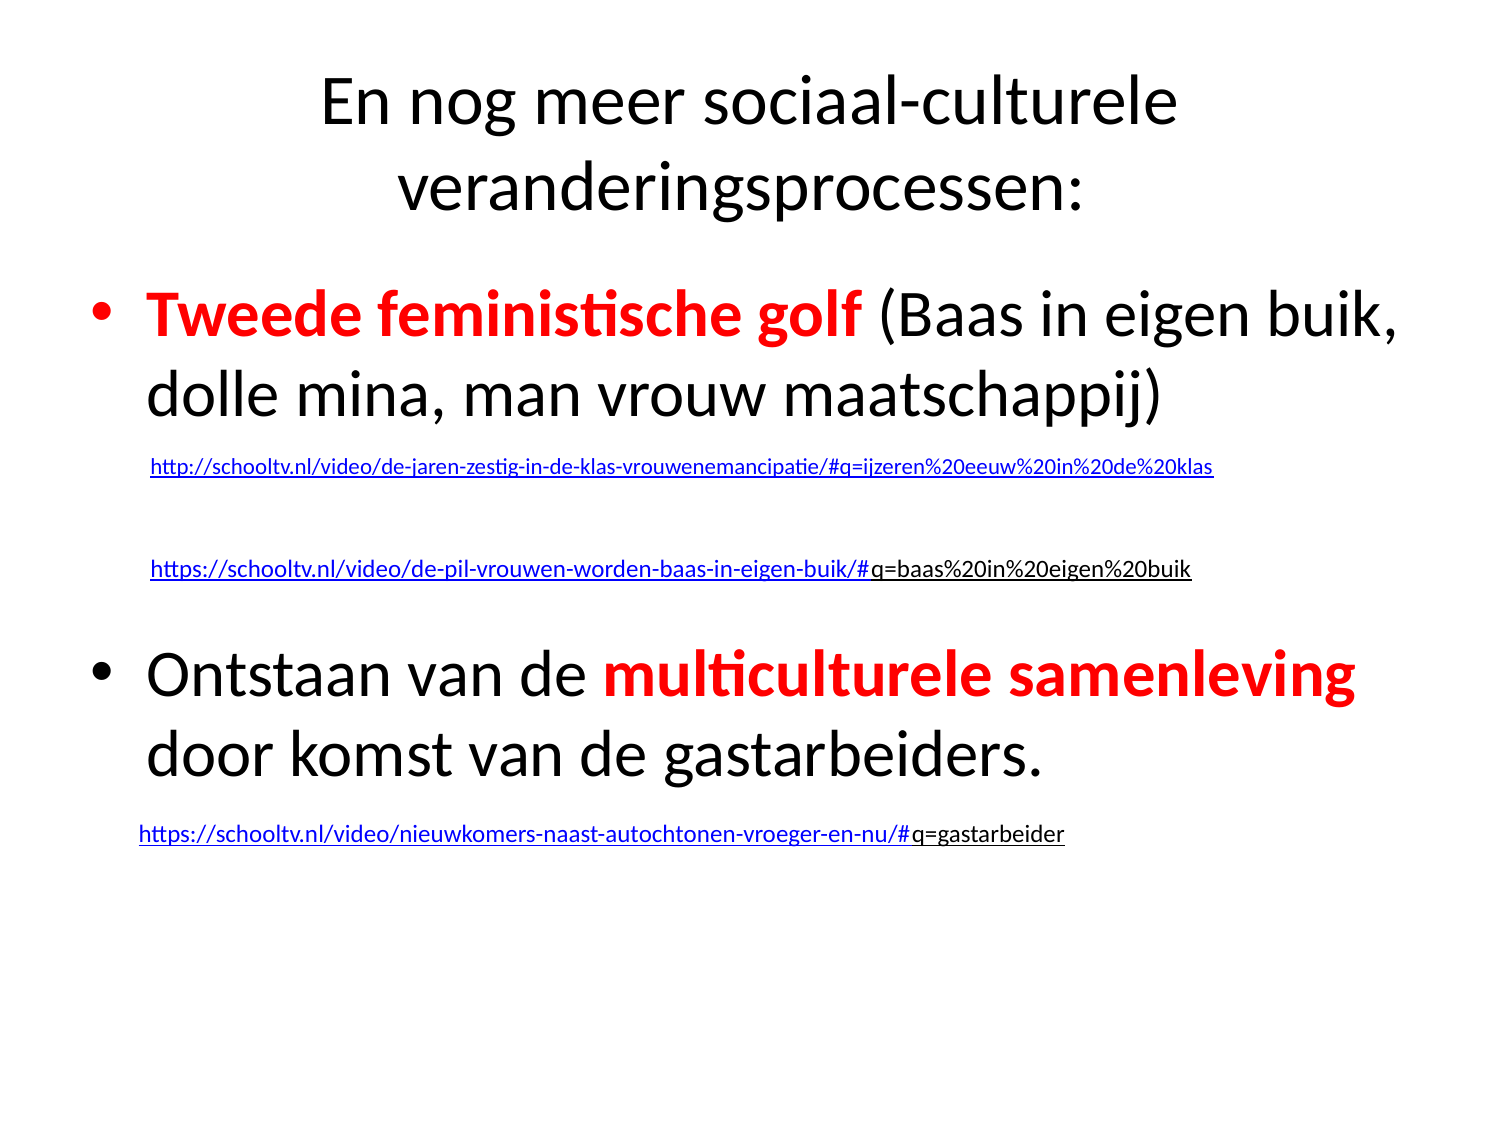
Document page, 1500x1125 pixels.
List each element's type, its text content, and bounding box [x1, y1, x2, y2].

list Tweede feministische golf (Baas in eigen buik, dolle mina, man vrouw maatschappij) Ontstaan van de multiculturele samenleving door komst van de gastarbeiders. [75, 262, 1425, 1005]
text_box https://schooltv.nl/video/nieuwkomers-naast-autochtonen-vroeger-en-nu/#q=gastarbeider [123, 810, 1341, 856]
text_box http://schooltv.nl/video/de-jaren-zestig-in-de-klas-vrouwenemancipatie/#q=ijzeren%20eeuw%20in%20de%20klas [135, 444, 1341, 487]
text_box https://schooltv.nl/video/de-pil-vrouwen-worden-baas-in-eigen-buik/#q=baas%20in%20eigen%20buik [135, 545, 1447, 590]
title En nog meer sociaal-culturele veranderingsprocessen: [75, 45, 1425, 233]
